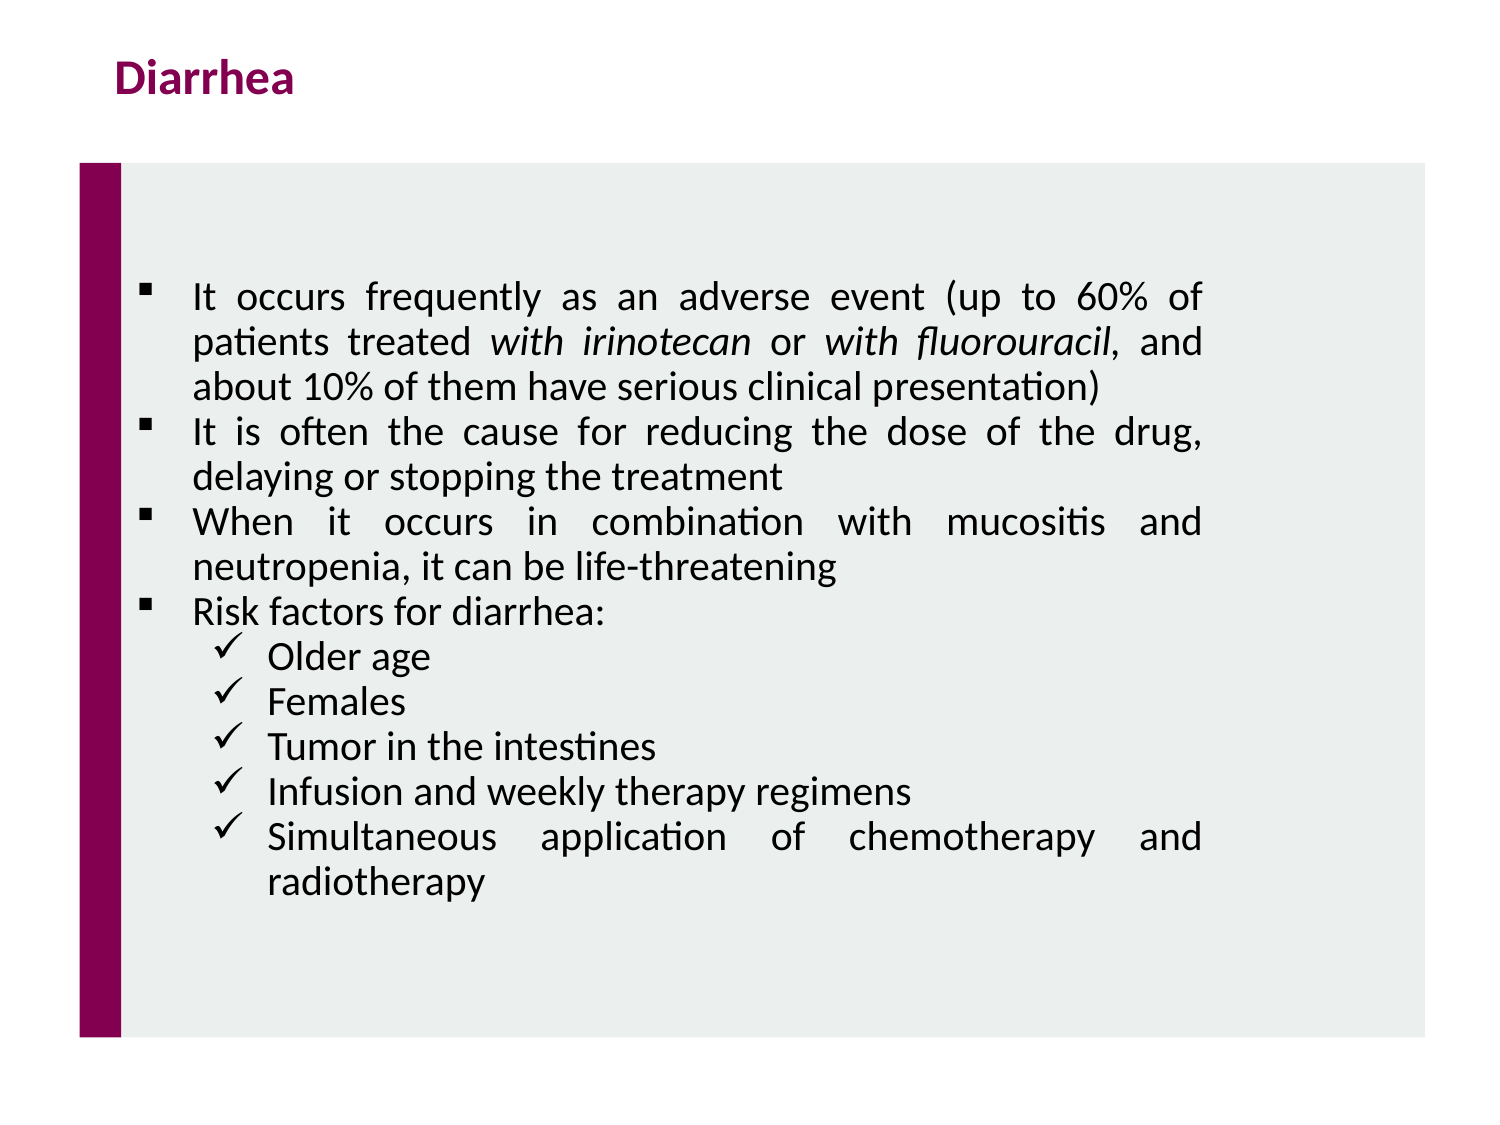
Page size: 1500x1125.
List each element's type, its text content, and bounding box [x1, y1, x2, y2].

text_box Diarrhea [99, 37, 1388, 113]
text_box It occurs frequently as an adverse event (up to 60% of patients treated with irinotecan or with fluorouracil, and about 10% of them have serious clinical presentation) It is often the cause for reducing the dose of the drug, delaying or stopping the treatment When it occurs in combination with mucositis and neutropenia, it can be life-threatening Risk factors for diarrhea: Older age Females Tumor in the intestines Infusion and weekly therapy regimens Simultaneous application of chemotherapy and radiotherapy [122, 162, 1426, 1038]
text_box [79, 162, 122, 1038]
